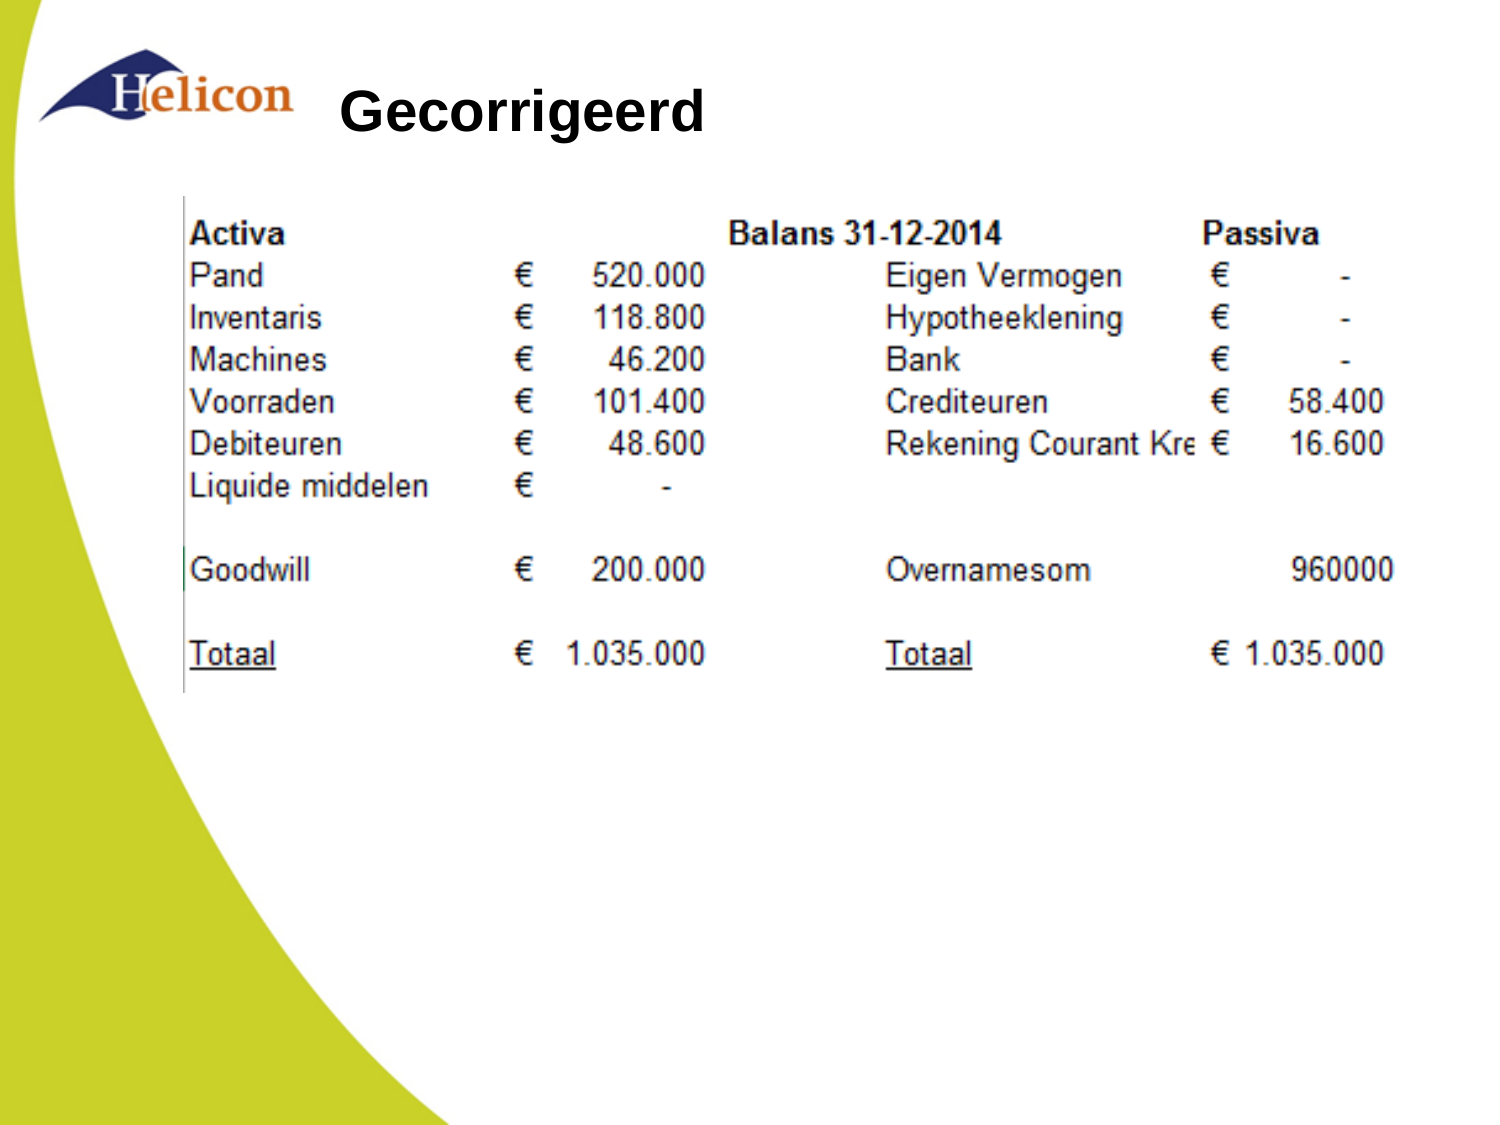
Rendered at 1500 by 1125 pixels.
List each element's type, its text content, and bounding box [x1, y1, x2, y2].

title Gecorrigeerd [324, 54, 1415, 161]
picture [0, 0, 1500, 1125]
